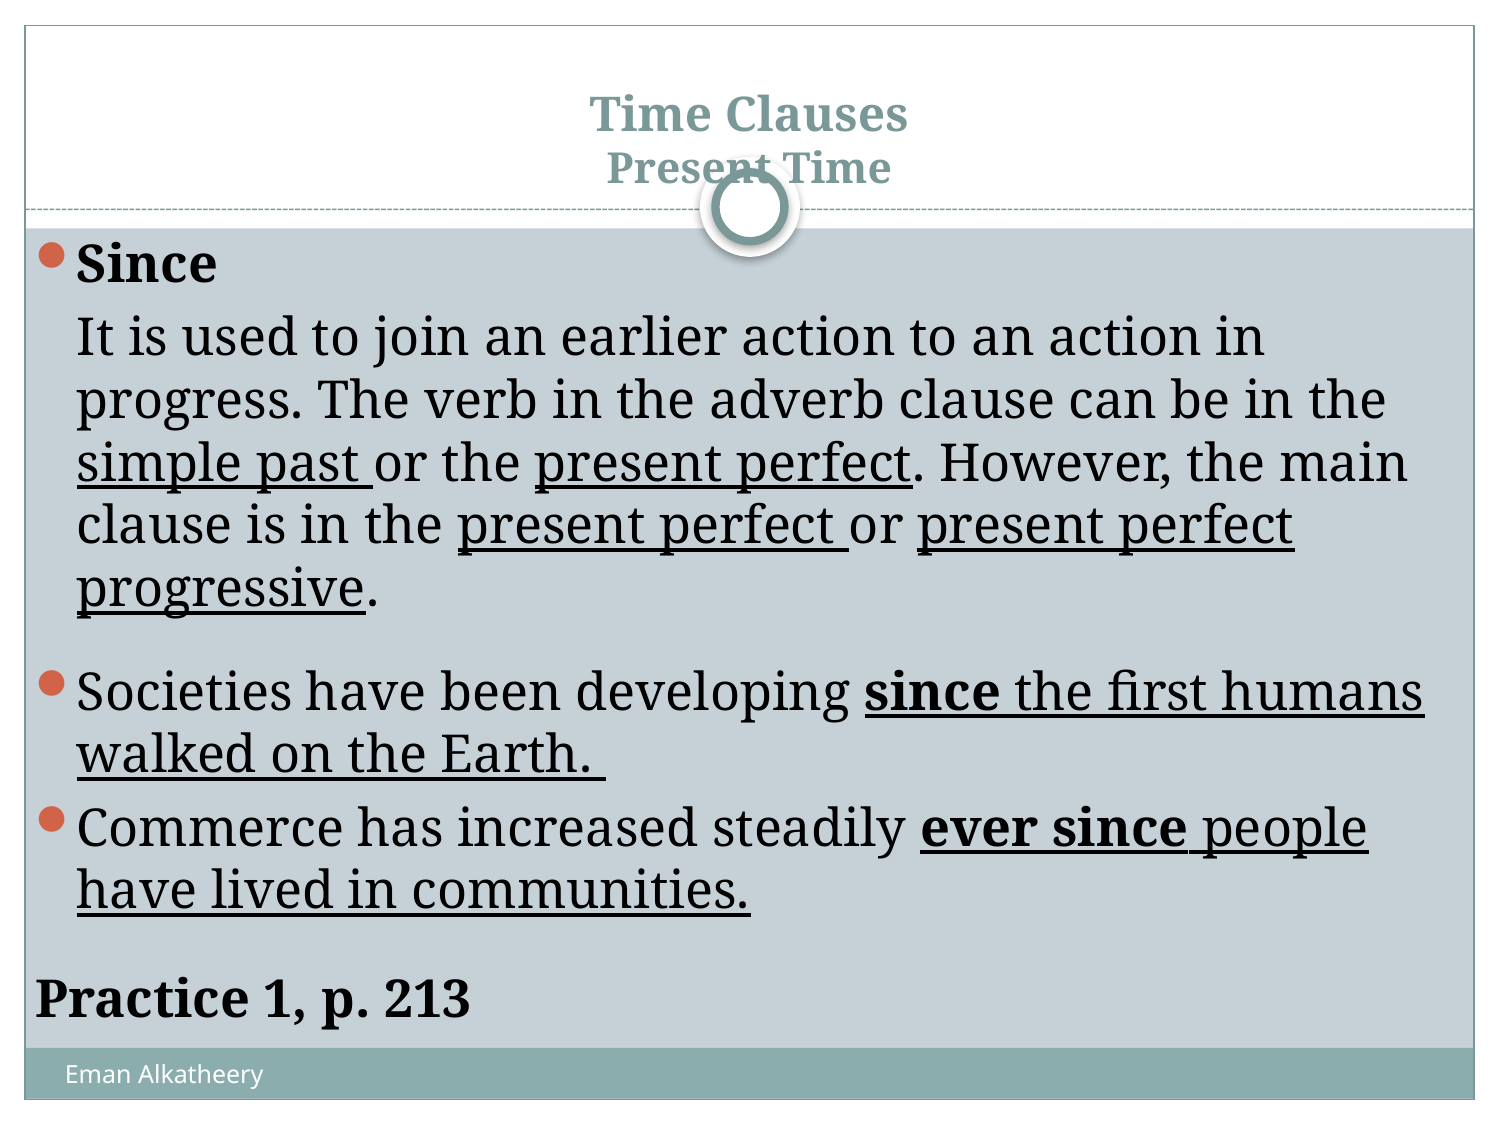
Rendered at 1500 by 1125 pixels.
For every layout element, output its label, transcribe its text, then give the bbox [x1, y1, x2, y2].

footer Eman Alkatheery [50, 1051, 638, 1112]
title Time Clauses Present Time [49, 74, 1450, 200]
list Since It is used to join an earlier action to an action in progress. The verb in the adverb clause can be in the simple past or the present perfect. However, the main clause is in the present perfect or present perfect progressive. Societies have been developing since the first humans walked on the Earth. Commerce has increased steadily ever since people have lived in communities. Practice 1, p. 213 [20, 222, 1465, 1043]
